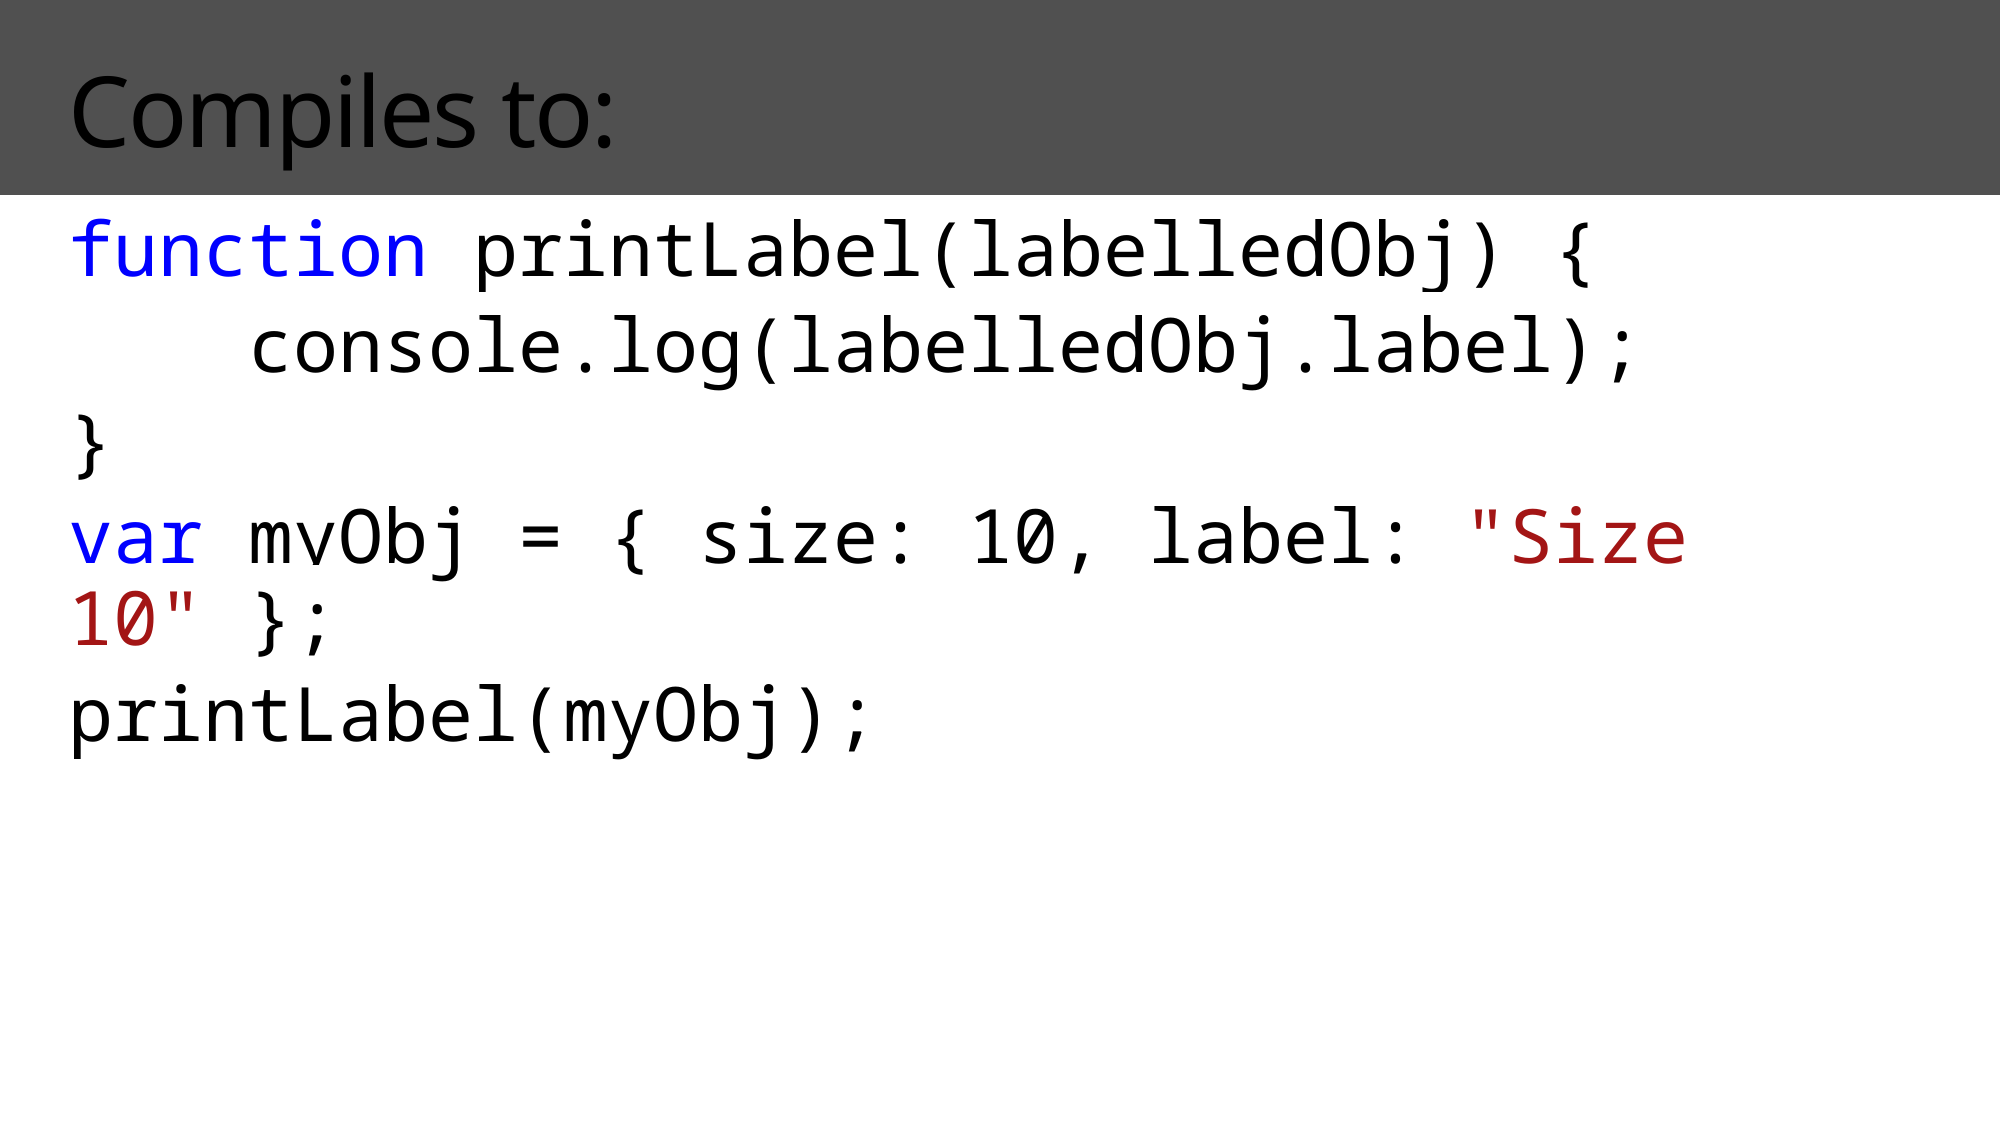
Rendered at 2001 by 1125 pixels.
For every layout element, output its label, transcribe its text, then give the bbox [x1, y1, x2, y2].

list function printLabel(labelledObj) { console.log(labelledObj.label); } var myObj = { size: 10, label: "Size 10" }; printLabel(myObj); [44, 196, 1956, 709]
title Compiles to: [44, 47, 1957, 196]
